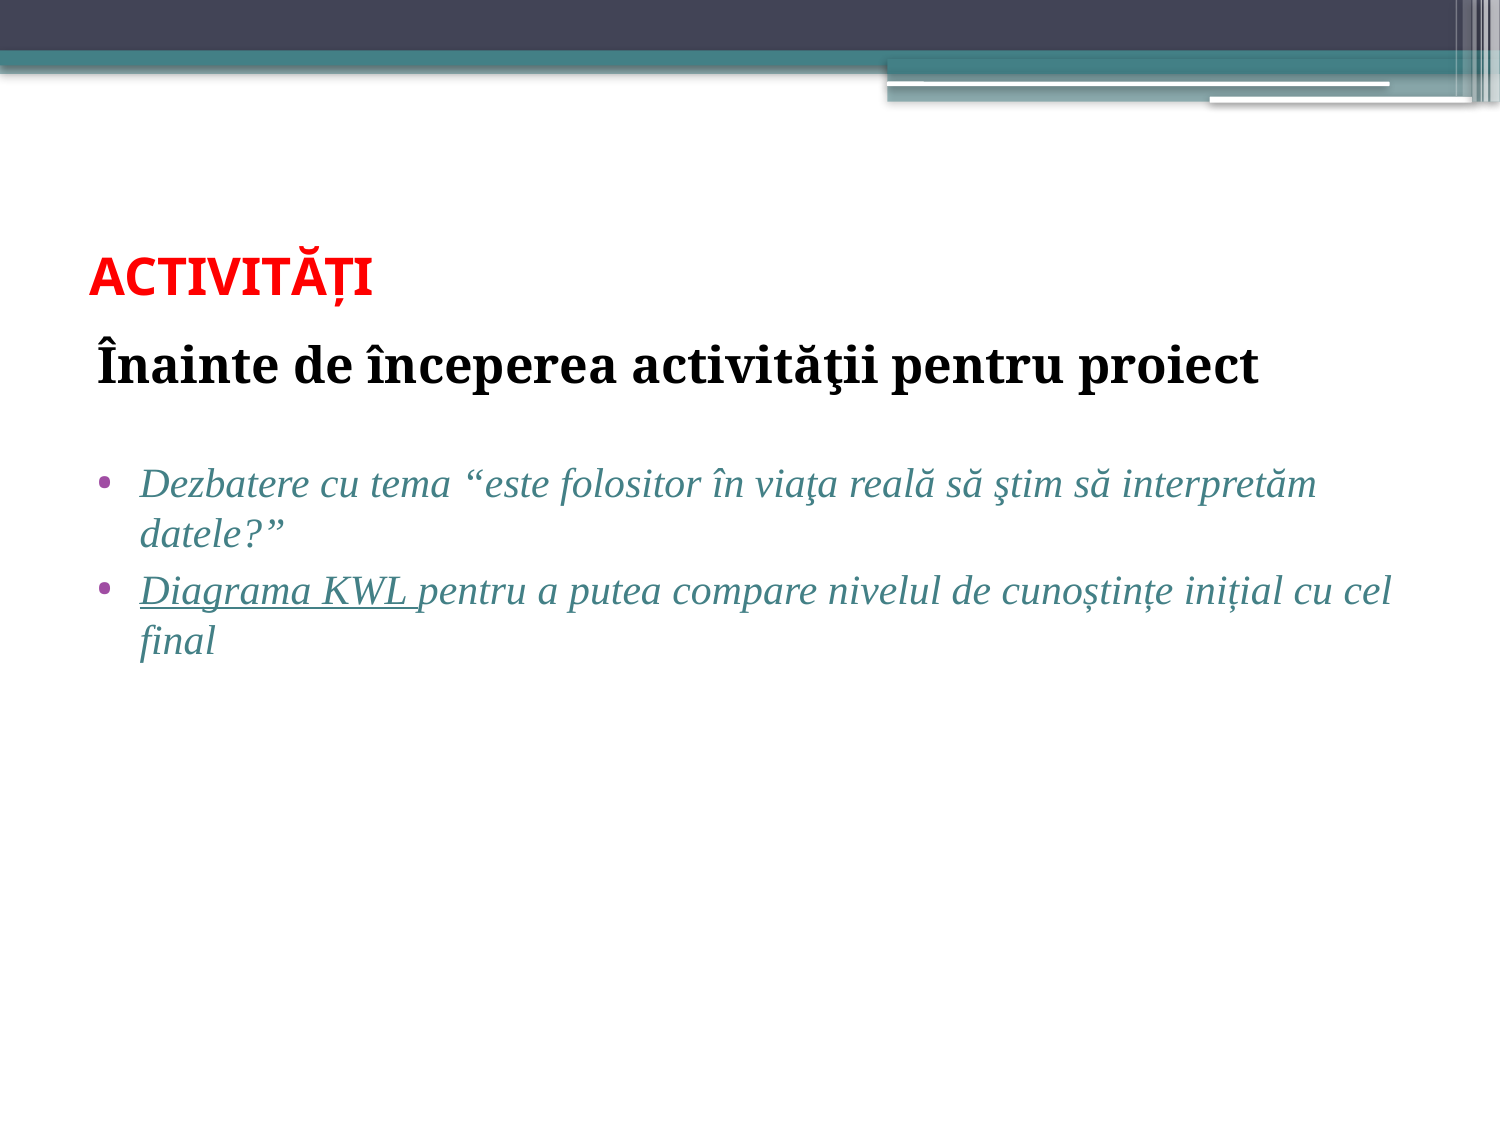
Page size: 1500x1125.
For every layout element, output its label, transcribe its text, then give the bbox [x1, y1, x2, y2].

list Înainte de începerea activităţii pentru proiect Dezbatere cu tema “este folositor în viaţa reală să ştim să interpretăm datele?” Diagrama KWL pentru a putea compare nivelul de cunoștințe inițial cu cel final [64, 326, 1459, 1125]
title ACTIVITĂŢI [75, 187, 1425, 326]
